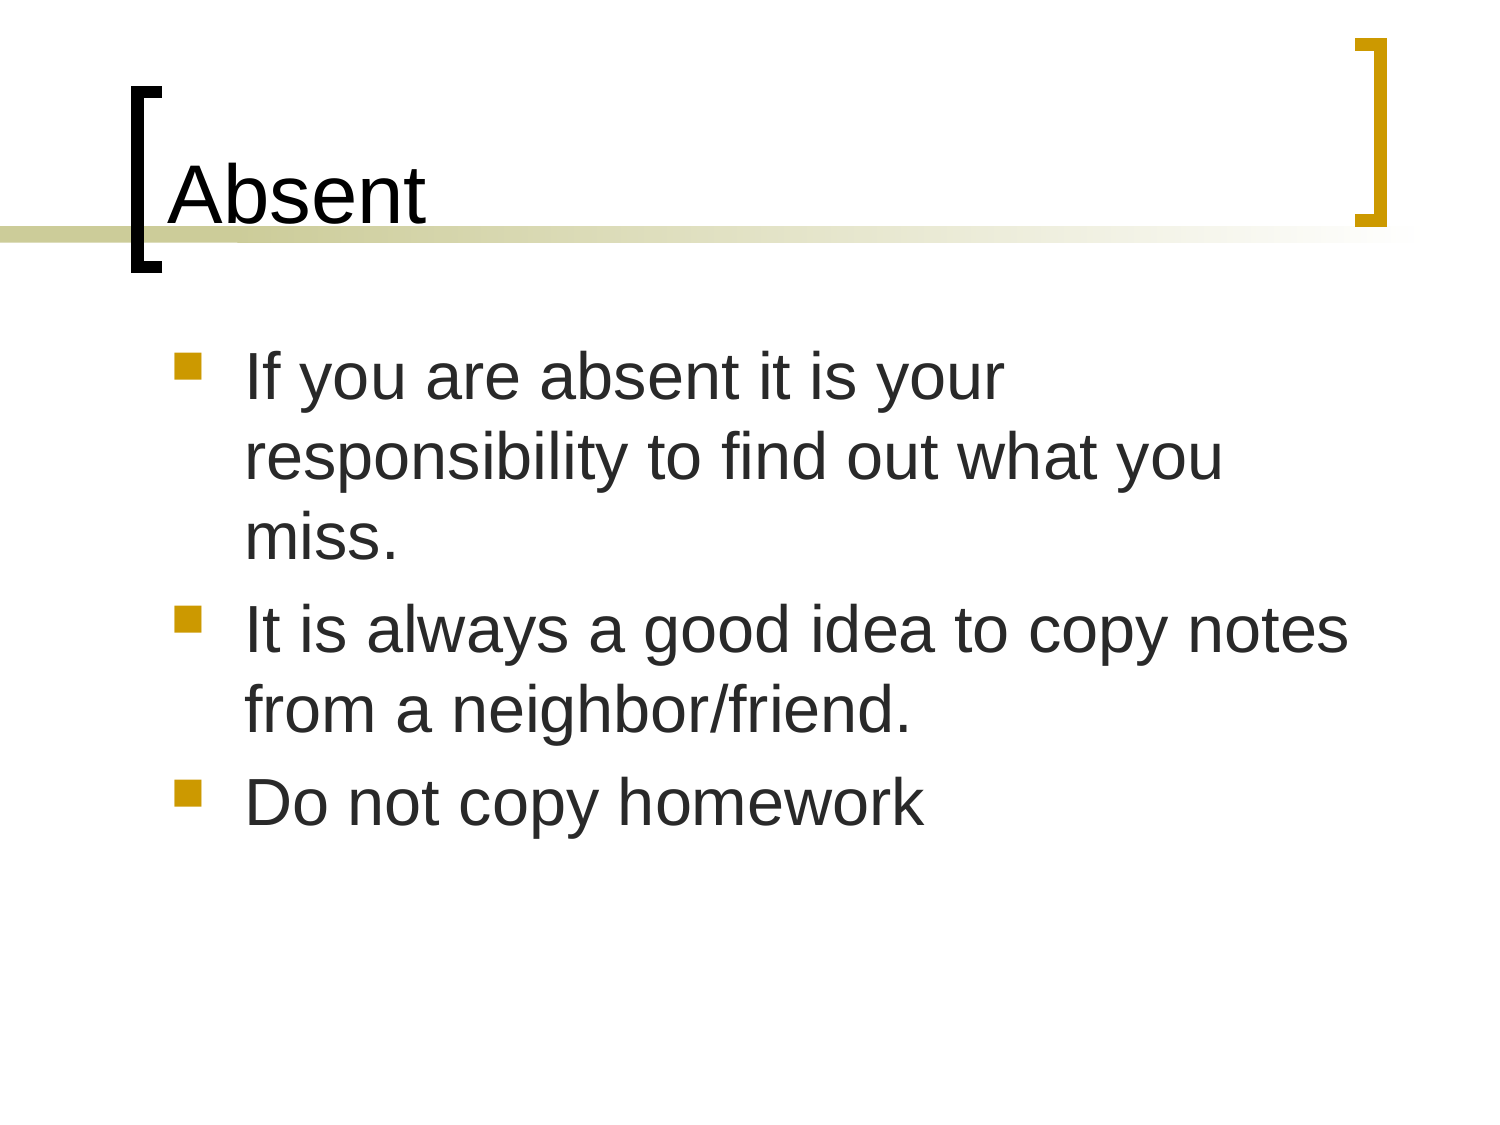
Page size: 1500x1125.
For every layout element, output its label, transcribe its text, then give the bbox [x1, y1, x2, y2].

title Absent [152, 15, 1328, 248]
list If you are absent it is your responsibility to find out what you miss. It is always a good idea to copy notes from a neighbor/friend. Do not copy homework [155, 324, 1413, 1001]
